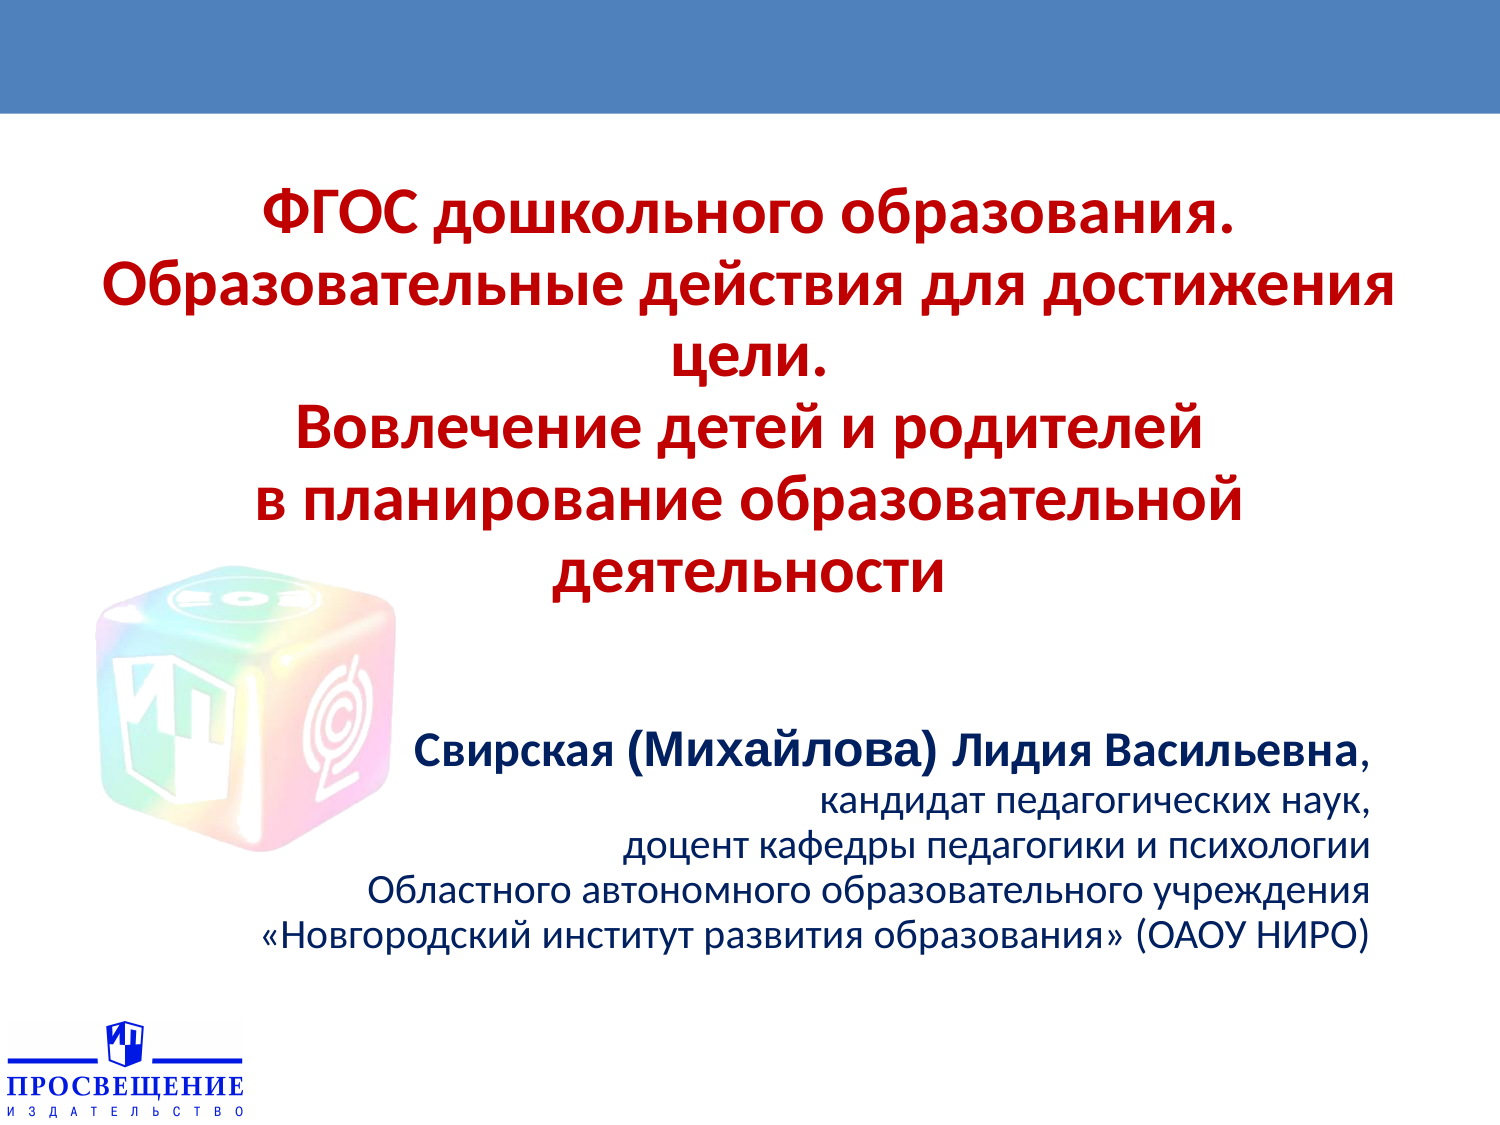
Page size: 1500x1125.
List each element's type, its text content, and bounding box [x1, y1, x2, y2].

title ФГОС дошкольного образования. Образовательные действия для достижения цели. Вовлечение детей и родителей в планирование образовательной деятельности [64, 116, 1436, 693]
subtitle Свирская (Михайлова) Лидия Васильевна, кандидат педагогических наук, доцент кафедры педагогики и психологии Областного автономного образовательного учреждения «Новгородский институт развития образования» (ОАОУ НИРО) [111, 715, 1387, 1004]
picture [64, 526, 423, 882]
text_box [0, 0, 1500, 116]
picture [7, 1021, 243, 1118]
